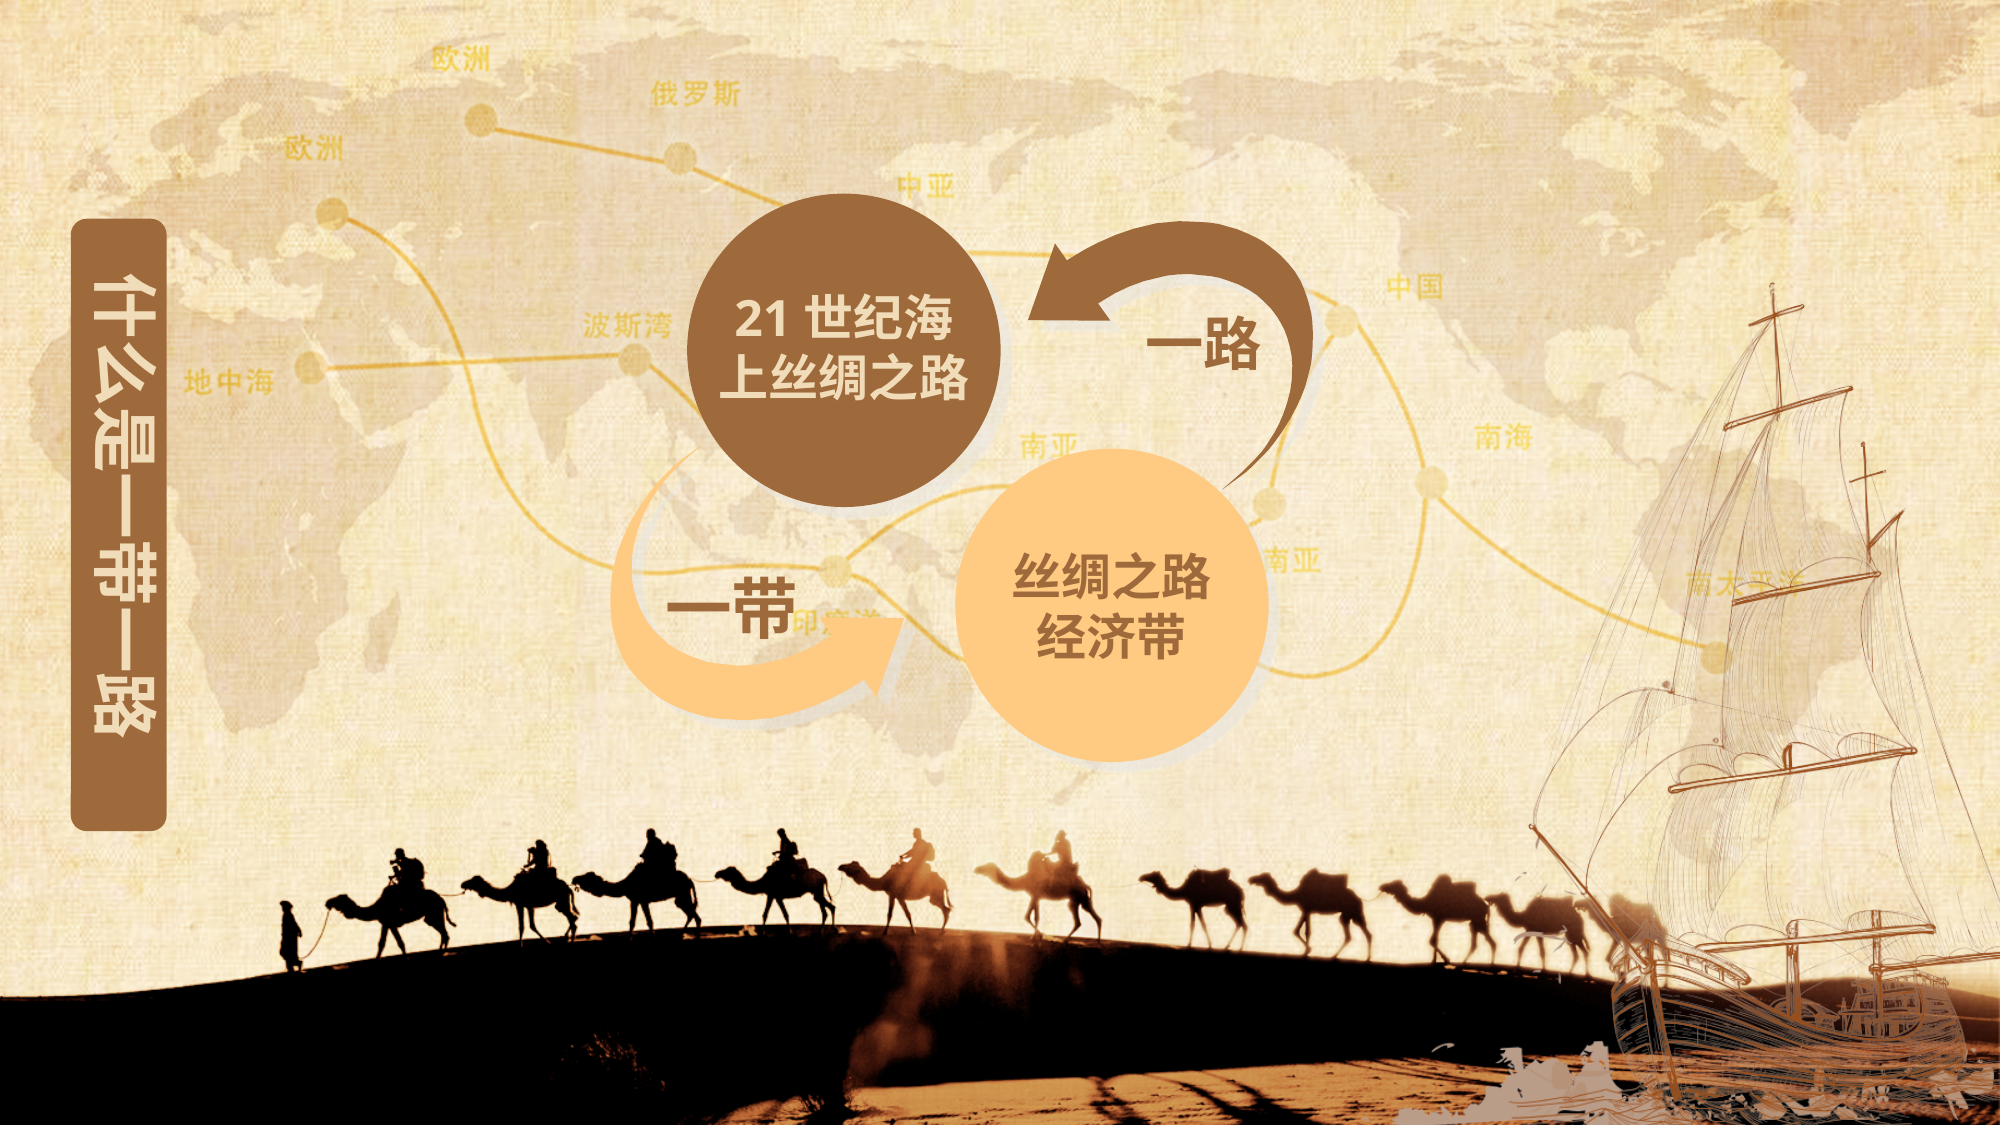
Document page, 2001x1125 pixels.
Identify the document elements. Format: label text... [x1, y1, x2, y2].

text_box [610, 442, 905, 721]
text_box 一路 [1130, 299, 1278, 385]
text_box 一带 [650, 559, 814, 655]
text_box [704, 193, 983, 278]
picture [0, 0, 2000, 1125]
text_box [63, 218, 175, 832]
text_box 21世纪海上丝绸之路 [701, 278, 987, 414]
text_box 丝绸之路经济带 [955, 448, 1269, 763]
text_box [687, 285, 1001, 508]
text_box [1027, 221, 1313, 490]
